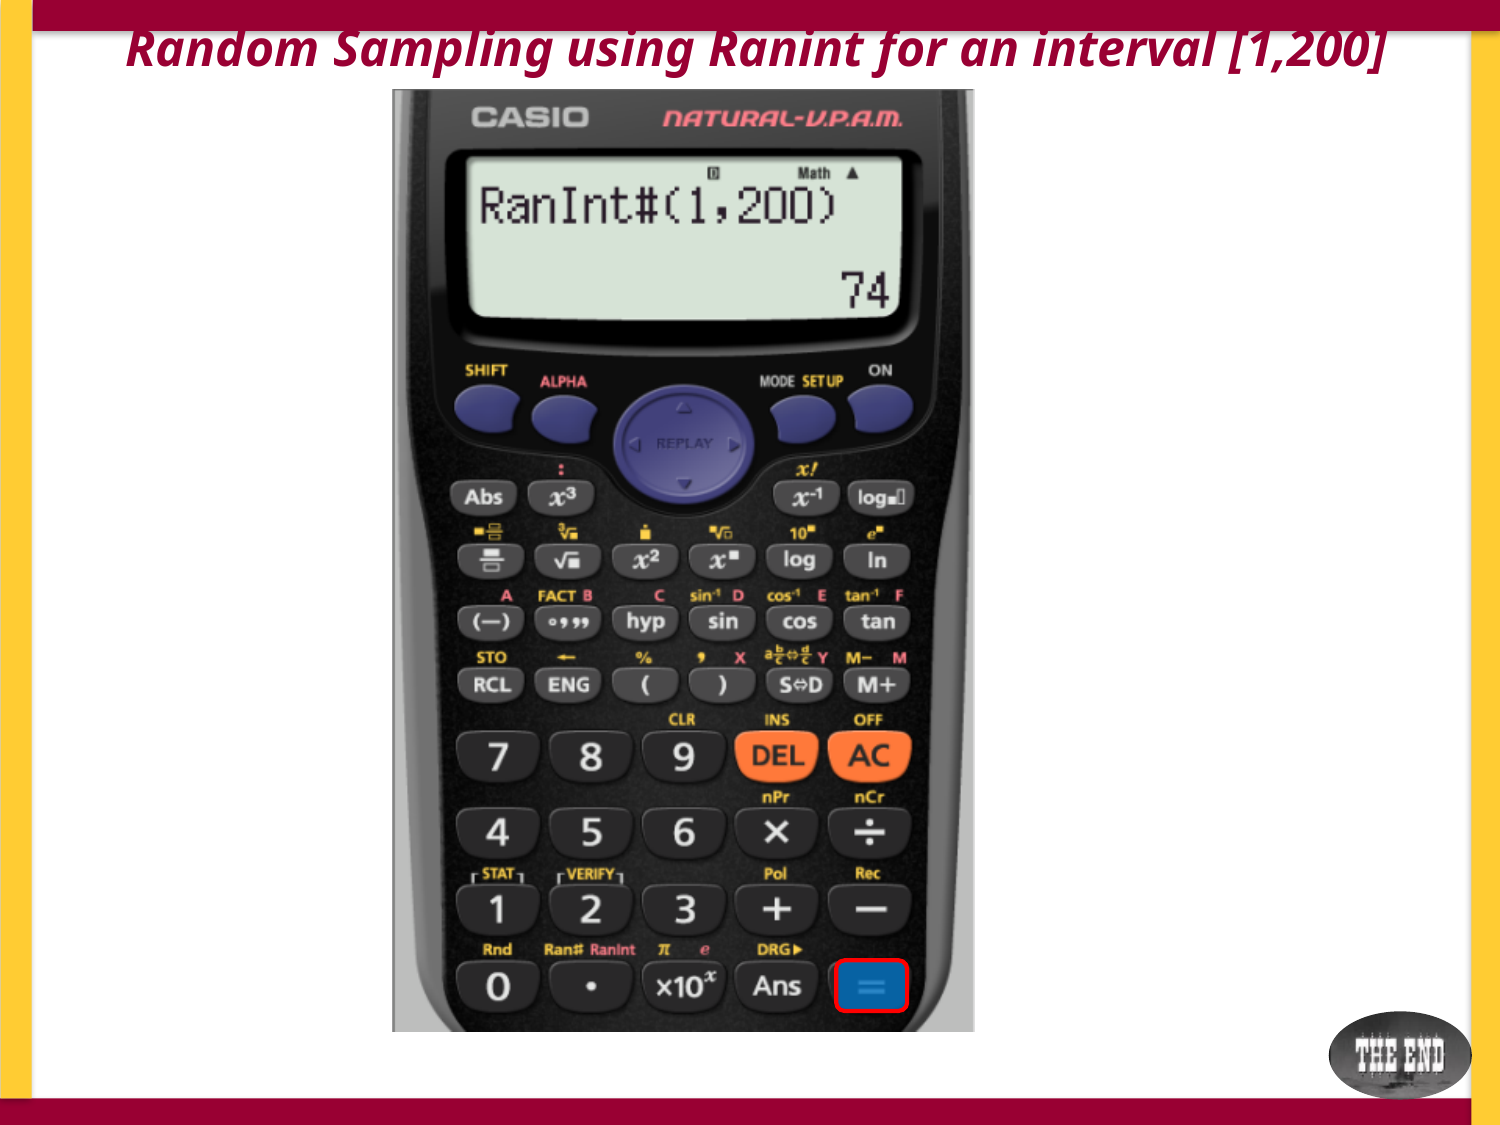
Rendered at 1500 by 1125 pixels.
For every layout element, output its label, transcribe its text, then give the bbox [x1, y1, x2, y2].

picture [392, 89, 975, 1033]
picture [1328, 1011, 1472, 1100]
text_box Random Sampling using Ranint for an interval [1,200] [32, 9, 1481, 85]
